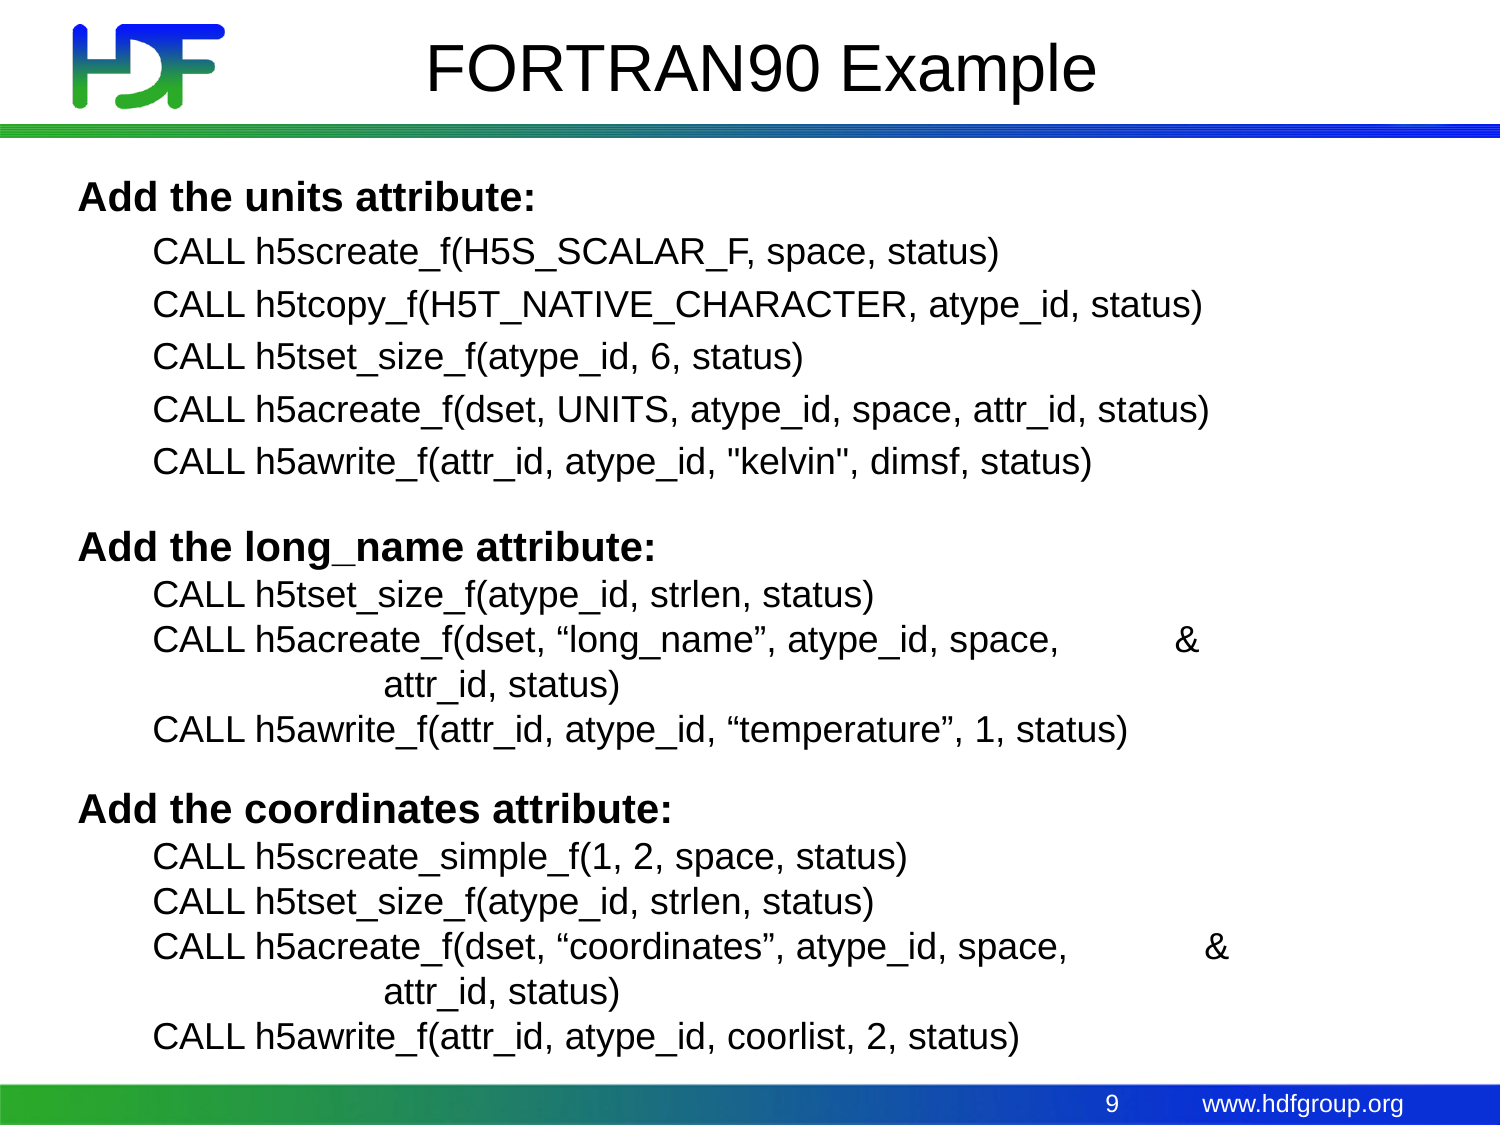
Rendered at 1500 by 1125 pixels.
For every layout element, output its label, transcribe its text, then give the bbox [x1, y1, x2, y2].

list Add the units attribute: CALL h5screate_f(H5S_SCALAR_F, space, status) CALL h5tcopy_f(H5T_NATIVE_CHARACTER, atype_id, status) CALL h5tset_size_f(atype_id, 6, status) CALL h5acreate_f(dset, UNITS, atype_id, space, attr_id, status) CALL h5awrite_f(attr_id, atype_id, "kelvin", dimsf, status) [62, 162, 1451, 476]
text_box Add the long_name attribute: CALL h5tset_size_f(atype_id, strlen, status) CALL h5acreate_f(dset, “long_name”, atype_id, space, & attr_id, status) CALL h5awrite_f(attr_id, atype_id, “temperature”, 1, status) [62, 512, 1375, 758]
slide_number 9 [1049, 1087, 1176, 1125]
picture [0, 0, 1500, 1125]
text_box Add the coordinates attribute: CALL h5screate_simple_f(1, 2, space, status) CALL h5tset_size_f(atype_id, strlen, status) CALL h5acreate_f(dset, “coordinates”, atype_id, space, & attr_id, status) CALL h5awrite_f(attr_id, atype_id, coorlist, 2, status) [62, 774, 1388, 1065]
title FORTRAN90 Example [187, 24, 1338, 113]
